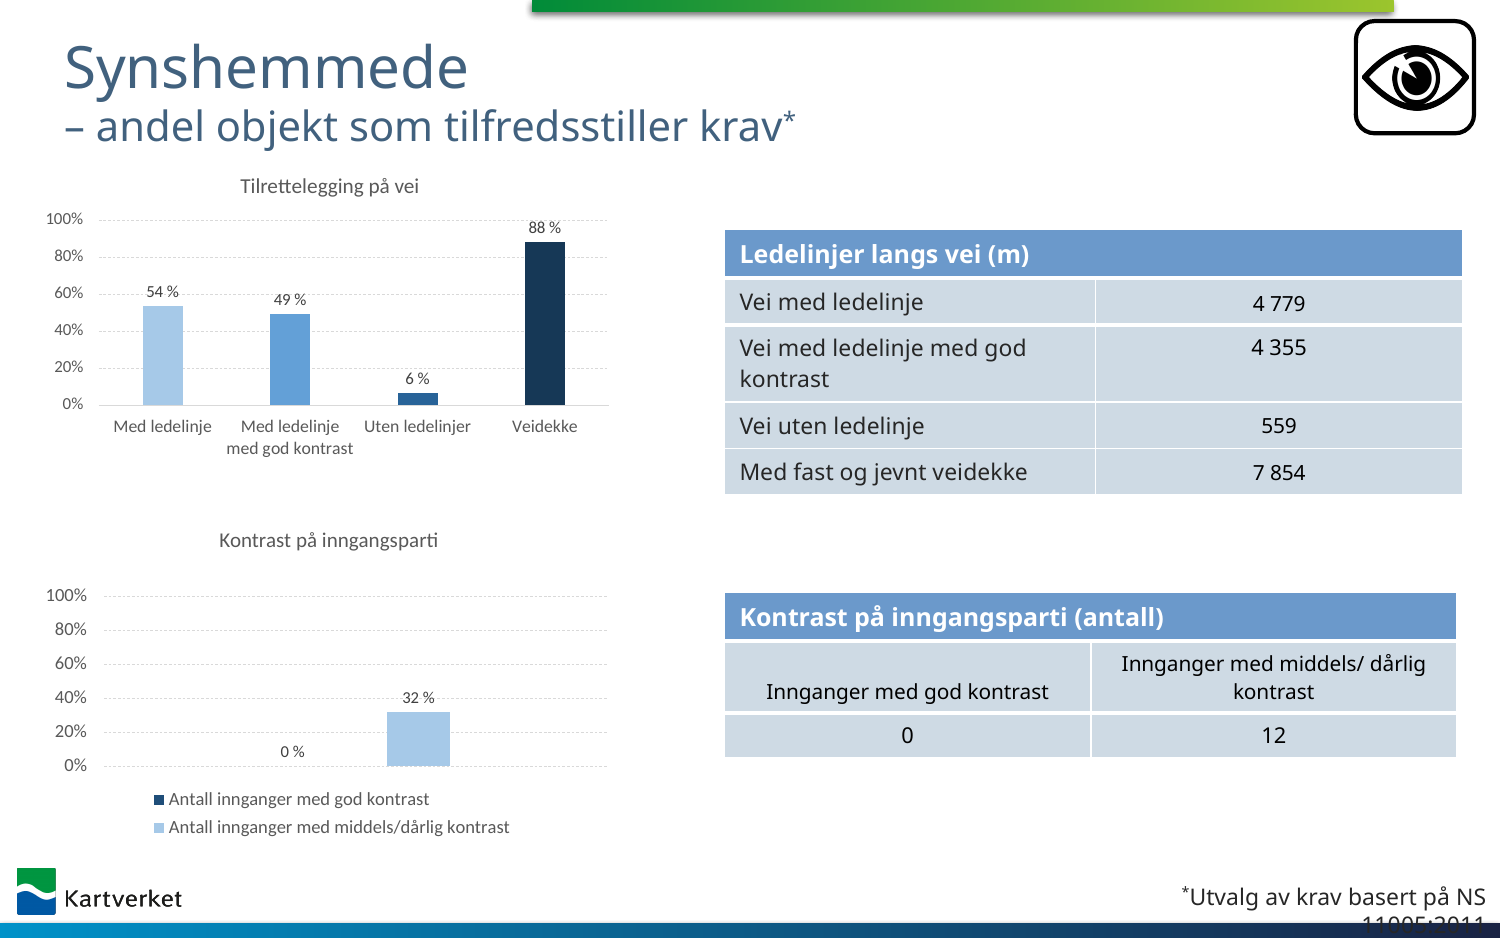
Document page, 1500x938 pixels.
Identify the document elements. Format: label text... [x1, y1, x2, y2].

table_cell 4 355 [1096, 327, 1462, 401]
table_cell Vei uten ledelinje [725, 403, 1095, 448]
picture [41, 166, 619, 492]
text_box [1355, 20, 1475, 134]
table_cell Vei med ledelinje [725, 280, 1095, 323]
table_cell Vei med ledelinje med god kontrast [725, 327, 1095, 401]
table_cell 4 779 [1096, 280, 1462, 323]
table_cell 7 854 [1096, 449, 1462, 494]
table_cell 0 [725, 715, 1090, 757]
table_cell Innganger med god kontrast [725, 643, 1090, 711]
text_box Synshemmede – andel objekt som tilfredsstiller krav* [49, 24, 1431, 158]
table_cell 12 [1092, 715, 1456, 757]
table_cell Med fast og jevnt veidekke [725, 449, 1095, 494]
table_header Ledelinjer langs vei (m) [725, 230, 1462, 276]
table_cell 559 [1096, 403, 1462, 448]
text_box *Utvalg av krav basert på NS 11005:2011 [1068, 873, 1500, 938]
picture [41, 520, 617, 846]
table_cell Innganger med middels/ dårlig kontrast [1092, 643, 1456, 711]
table_header Kontrast på inngangsparti (antall) [725, 593, 1456, 639]
